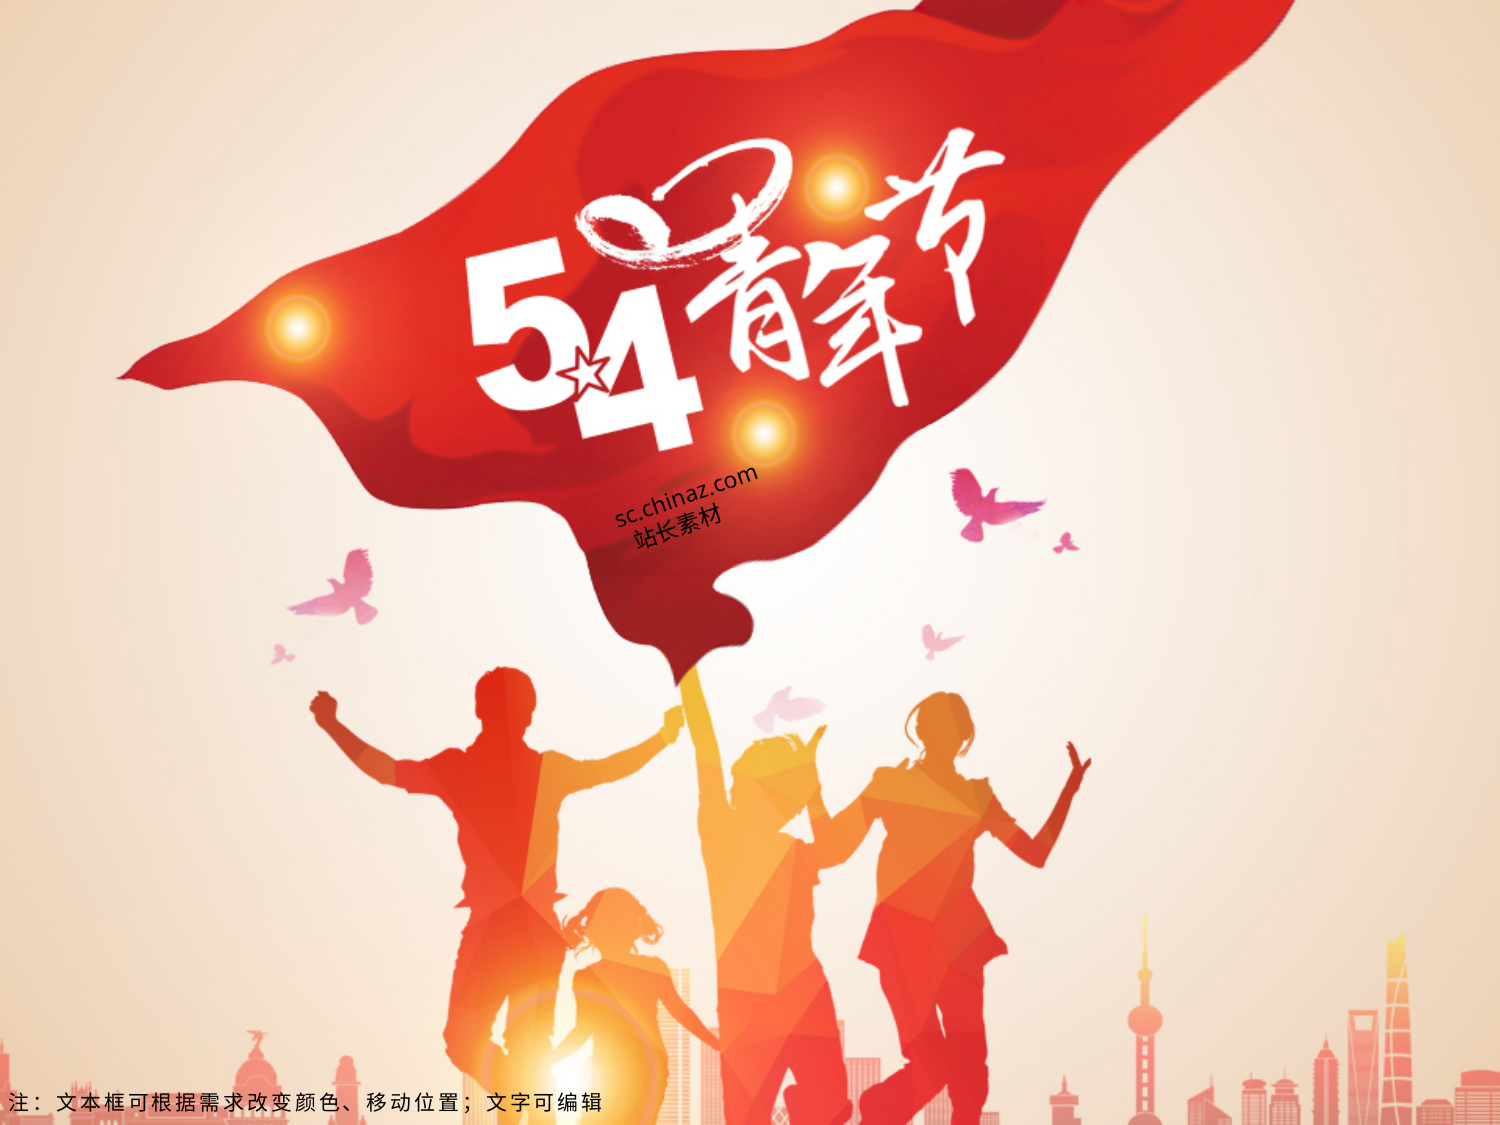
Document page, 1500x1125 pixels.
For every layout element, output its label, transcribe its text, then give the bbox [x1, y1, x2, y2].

text_box sc.chinaz.com 站长素材 [594, 241, 1388, 622]
picture [0, 0, 1500, 1125]
text_box 注：文本框可根据需求改变颜色、移动位置；文字可编辑 [0, 1082, 627, 1125]
